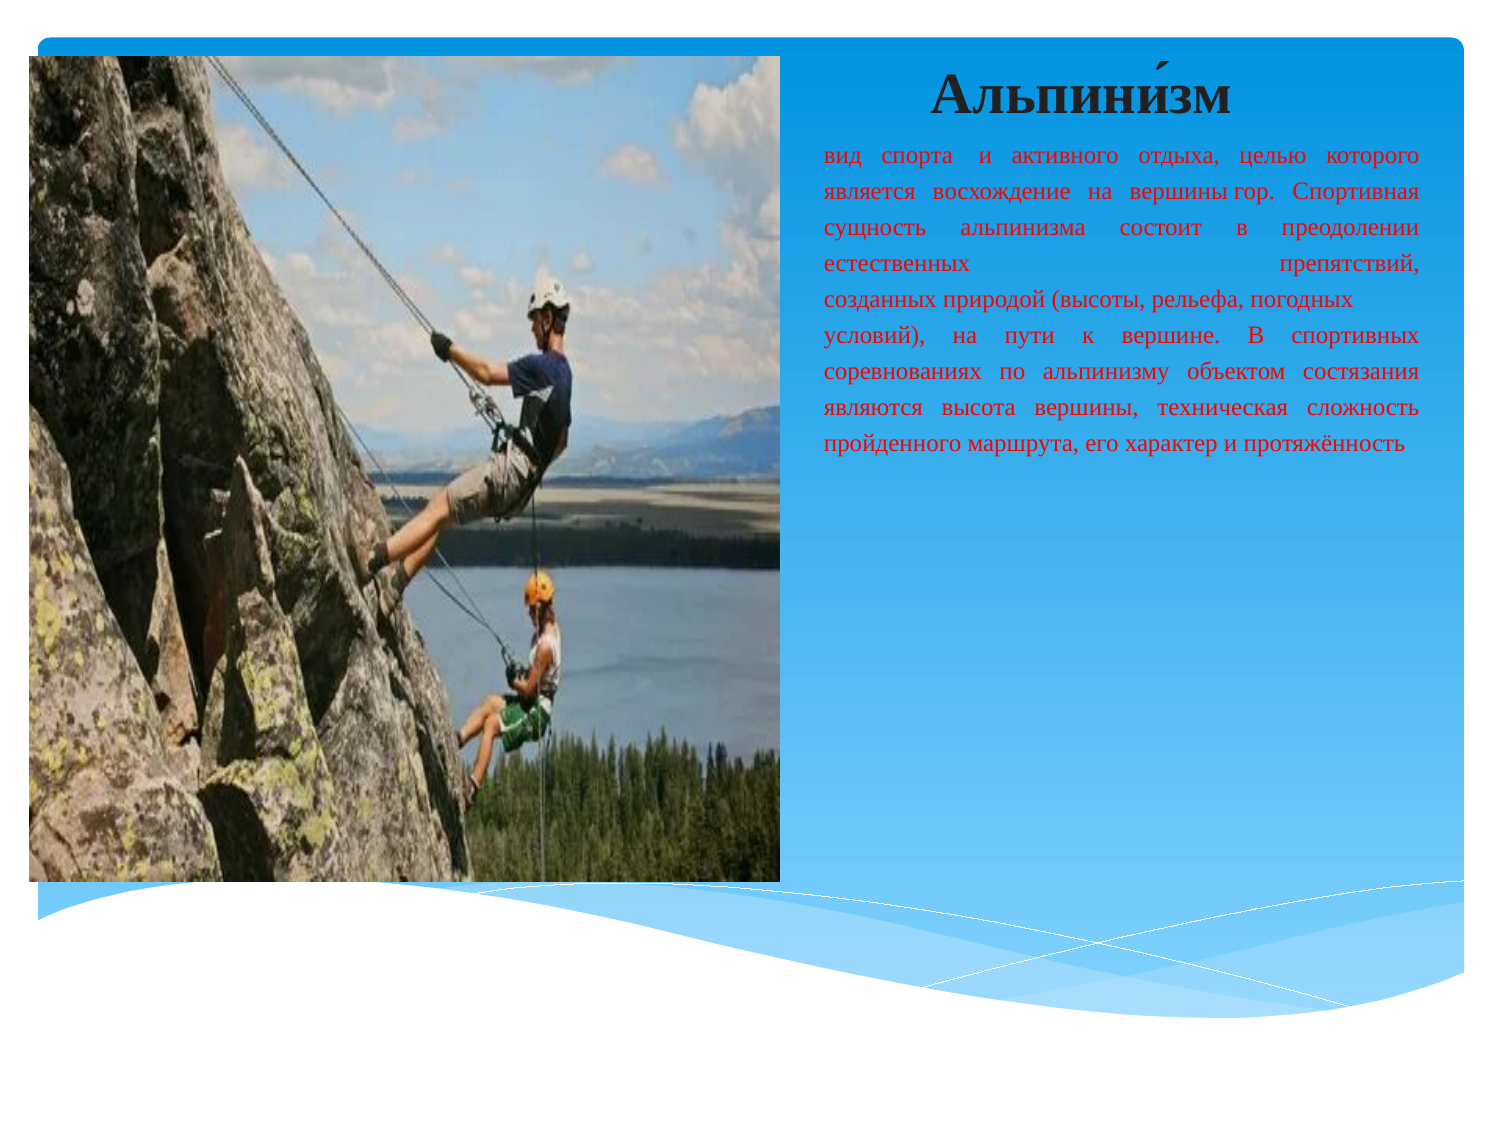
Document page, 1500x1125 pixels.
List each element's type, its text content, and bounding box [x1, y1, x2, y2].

picture [29, 55, 780, 882]
list вид спорта и активного отдыха, целью которого является восхождение на вершины гор. Спортивная сущность альпинизма состоит в преодолении естественных препятствий, созданных природой (высоты, рельефа, погодных условий), на пути к вершине. В спортивных соревнованиях по альпинизму объектом состязания являются высота вершины, техническая сложность пройденного маршрута, его характер и протяжённость [809, 125, 1436, 523]
title Альпини́зм [915, 4, 1303, 125]
